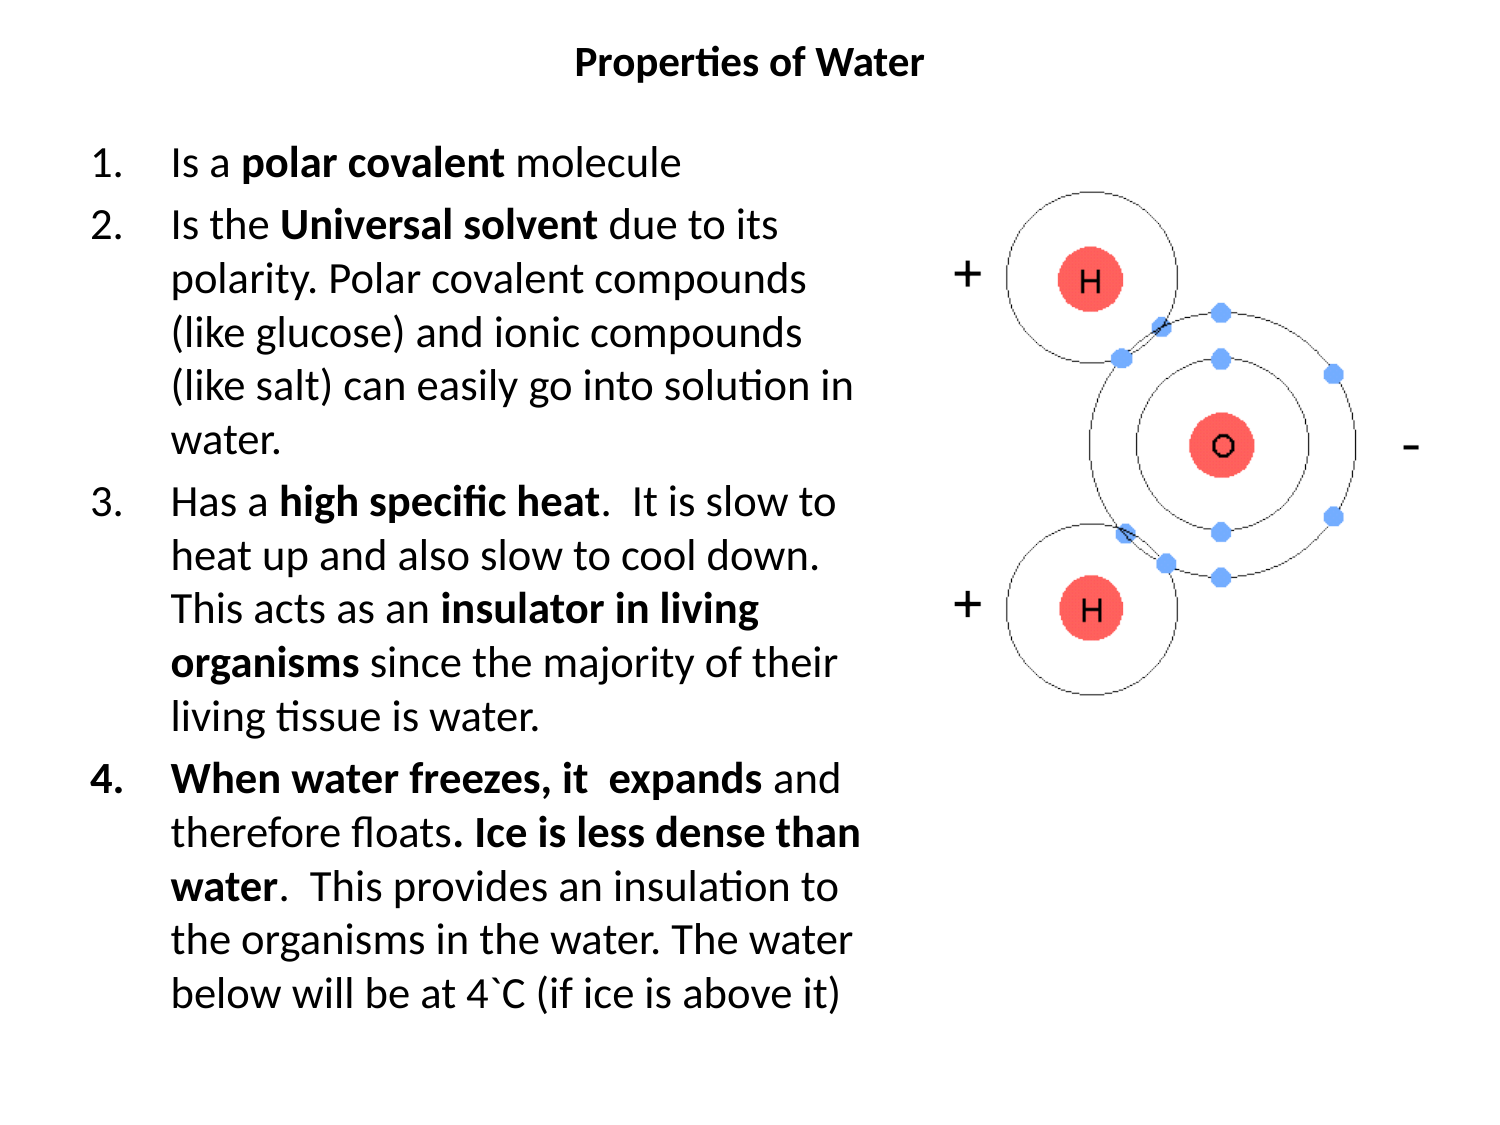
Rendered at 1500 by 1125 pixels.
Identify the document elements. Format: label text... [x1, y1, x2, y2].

picture [949, 187, 1427, 699]
title Properties of Water [75, 24, 1425, 93]
list Is a polar covalent molecule Is the Universal solvent due to its polarity. Polar covalent compounds (like glucose) and ionic compounds (like salt) can easily go into solution in water. Has a high specific heat. It is slow to heat up and also slow to cool down. This acts as an insulator in living organisms since the majority of their living tissue is water. When water freezes, it expands and therefore floats. Ice is less dense than water. This provides an insulation to the organisms in the water. The water below will be at 4`C (if ice is above it) [75, 125, 900, 1025]
